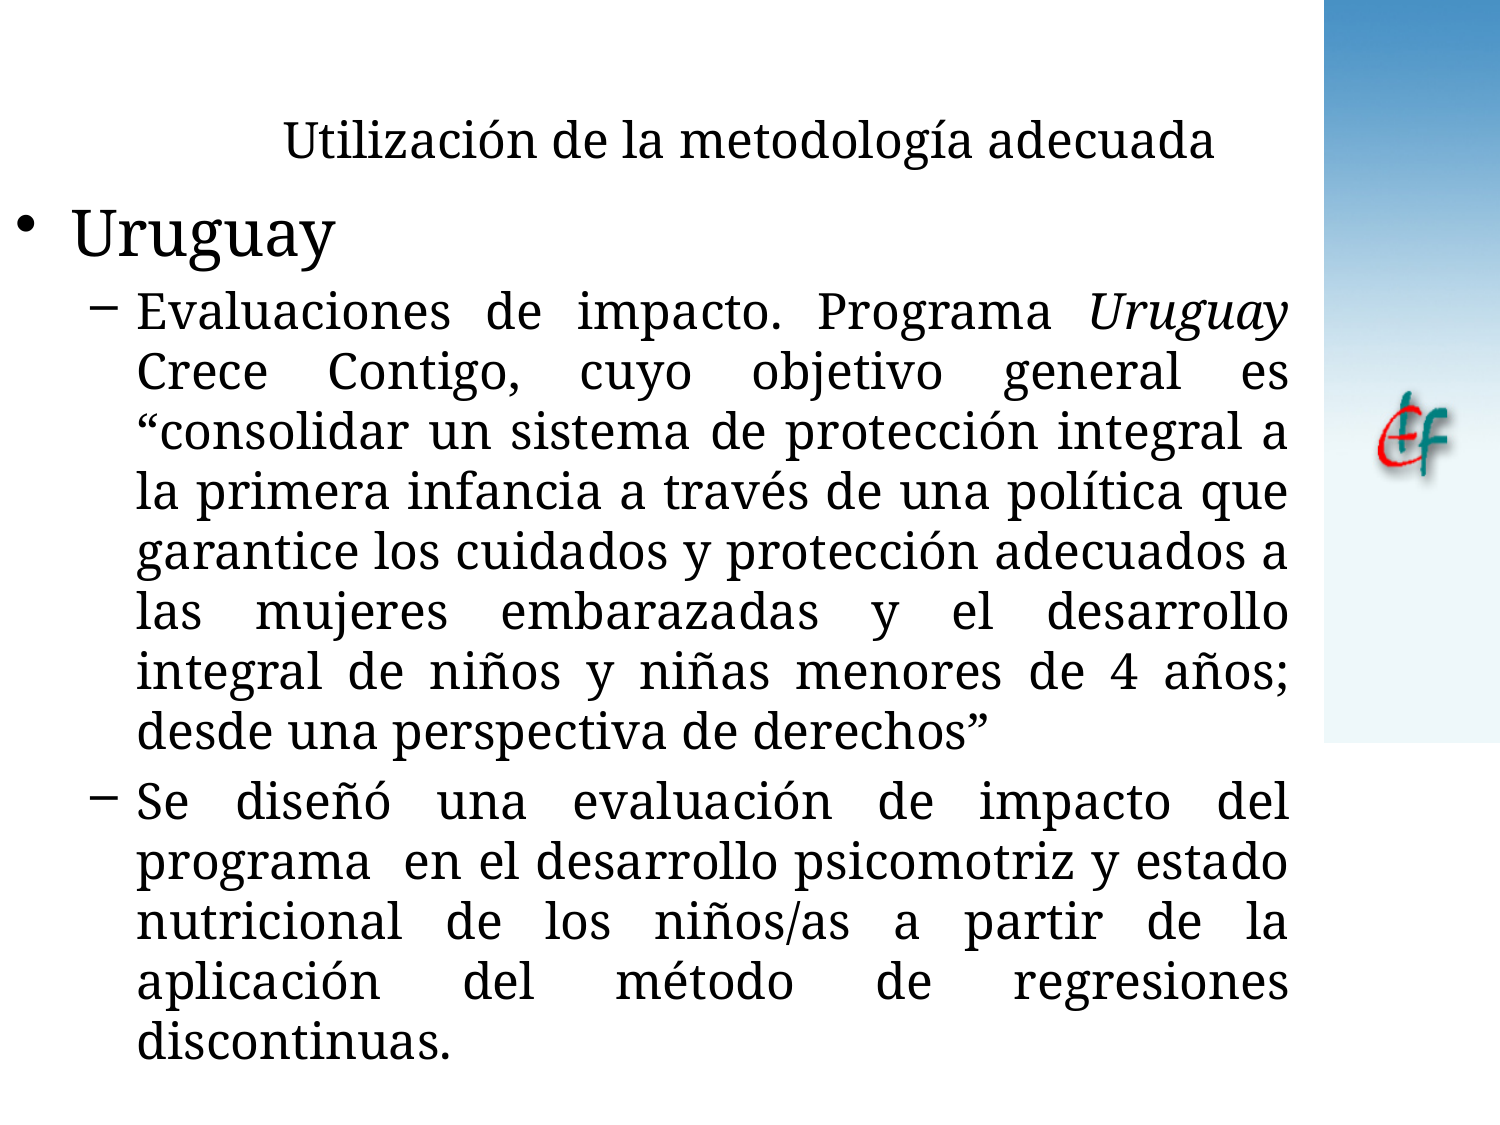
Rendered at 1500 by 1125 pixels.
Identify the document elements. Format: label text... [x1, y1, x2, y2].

title Utilización de la metodología adecuada [74, 44, 1318, 233]
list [1323, 0, 1500, 743]
list Uruguay Evaluaciones de impacto. Programa Uruguay Crece Contigo, cuyo objetivo general es “consolidar un sistema de protección integral a la primera infancia a través de una política que garantice los cuidados y protección adecuados a las mujeres embarazadas y el desarrollo integral de niños y niñas menores de 4 años; desde una perspectiva de derechos” Se diseñó una evaluación de impacto del programa en el desarrollo psicomotriz y estado nutricional de los niños/as a partir de la aplicación del método de regresiones discontinuas. [0, 184, 1306, 1102]
